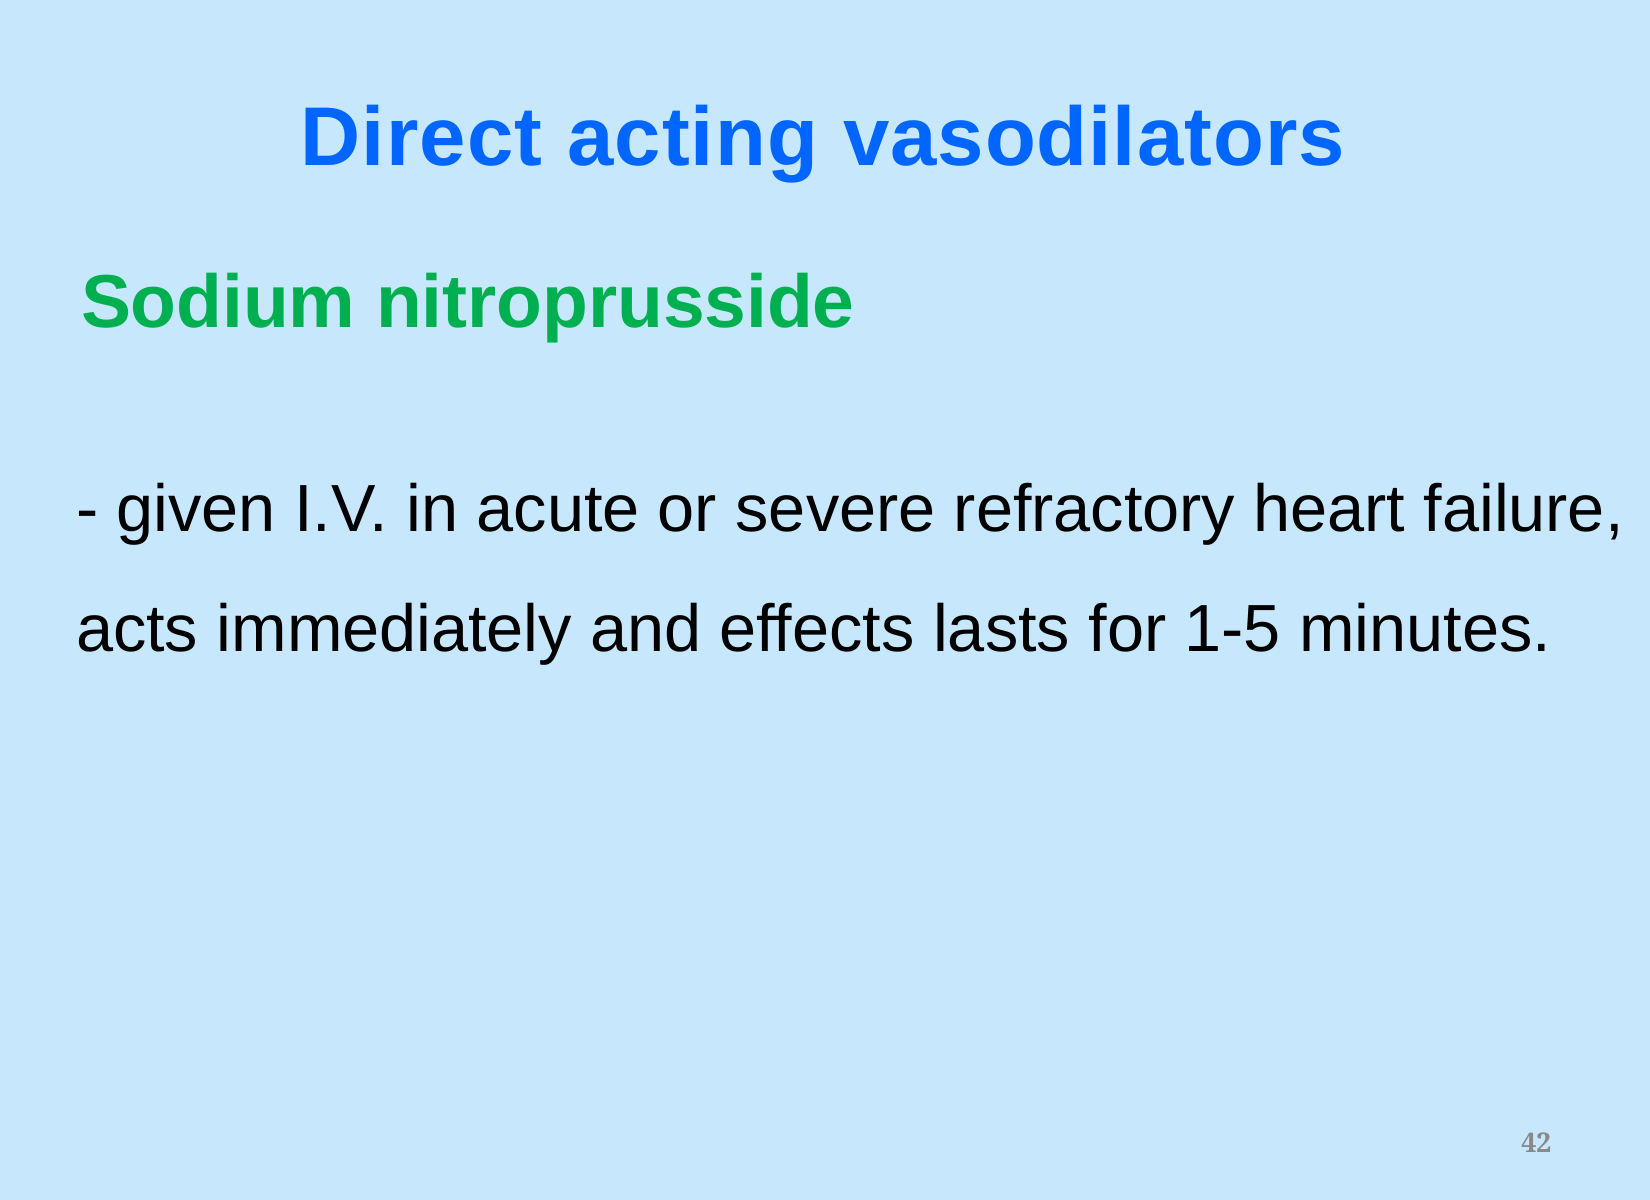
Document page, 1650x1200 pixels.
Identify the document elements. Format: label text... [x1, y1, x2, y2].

slide_number 42 [1182, 1112, 1568, 1176]
text_box Direct acting vasodilators Sodium nitroprusside - given I.V. in acute or severe refractory heart failure, acts immediately and effects lasts for 1-5 minutes. [0, 74, 1650, 853]
